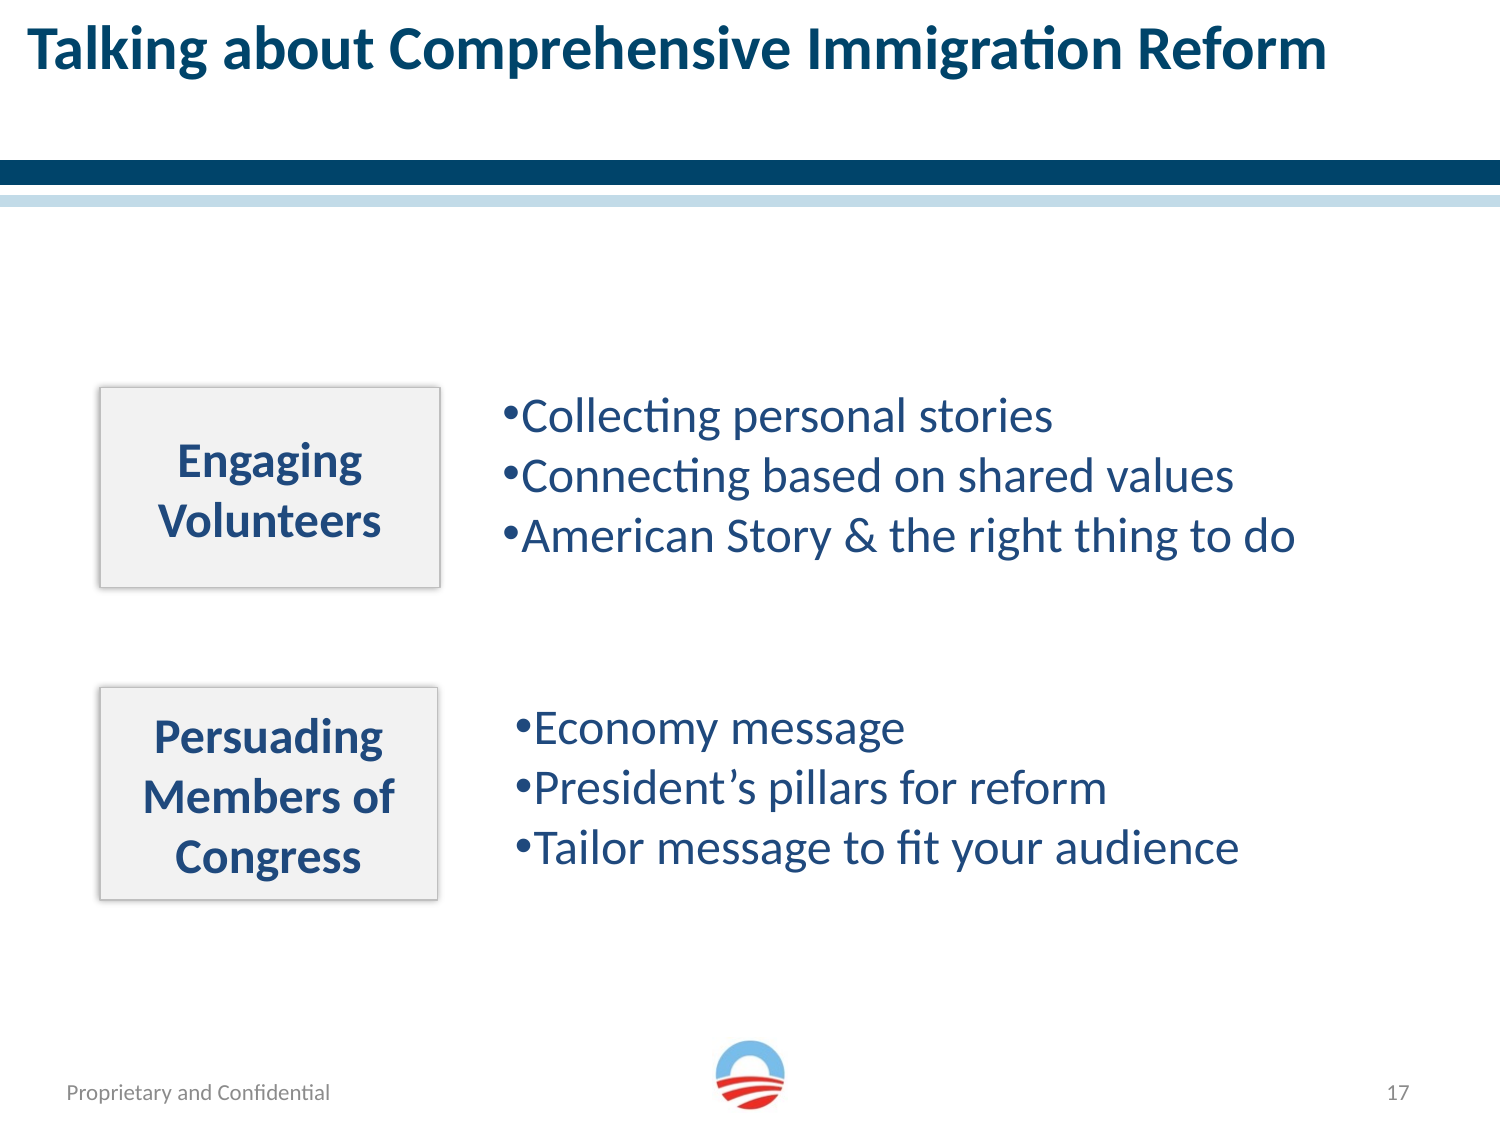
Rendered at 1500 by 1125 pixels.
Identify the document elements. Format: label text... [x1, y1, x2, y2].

title Talking about Comprehensive Immigration Reform [12, 0, 1363, 188]
text_box Persuading Members of Congress [99, 687, 438, 901]
text_box Engaging Volunteers [99, 387, 441, 588]
slide_number 17 [1074, 1065, 1425, 1118]
text_box Economy message President’s pillars for reform Tailor message to fit your audience [498, 685, 1340, 902]
picture [712, 1037, 788, 1113]
text_box Collecting personal stories Connecting based on shared values American Story & the right thing to do [485, 373, 1397, 631]
